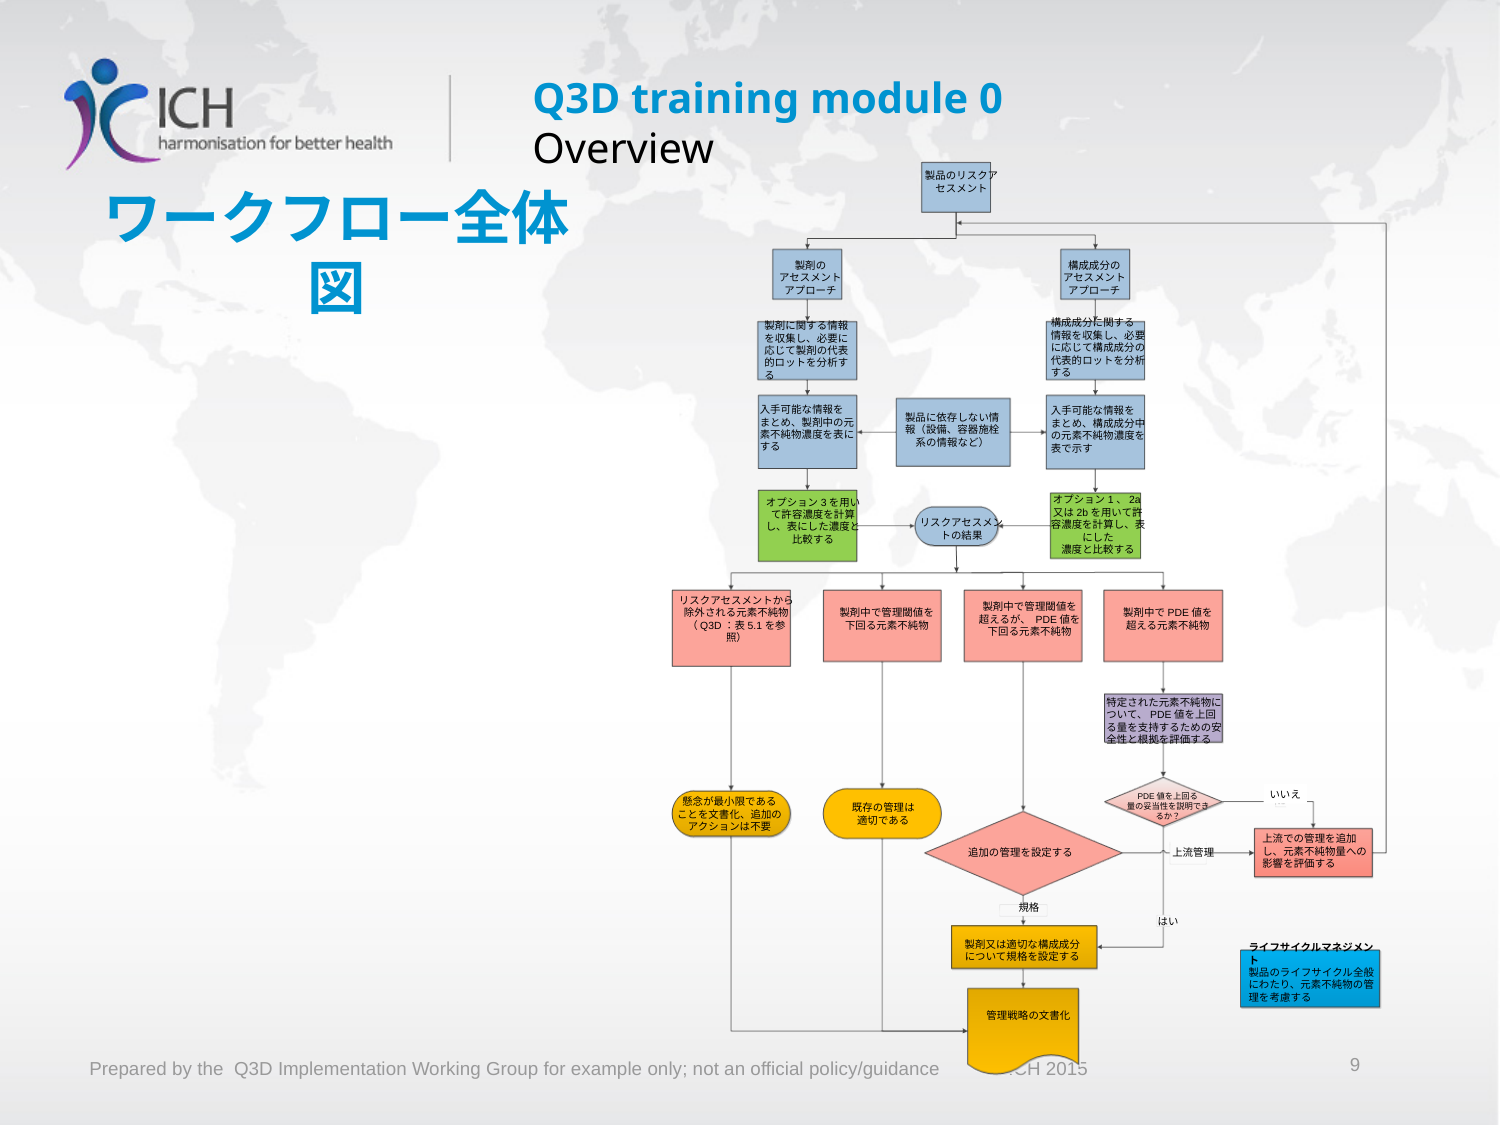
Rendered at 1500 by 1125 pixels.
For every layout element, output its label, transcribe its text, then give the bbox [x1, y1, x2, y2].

title ワークフロー全体図 [77, 173, 597, 262]
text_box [671, 161, 1389, 1077]
picture [0, 0, 1500, 1125]
